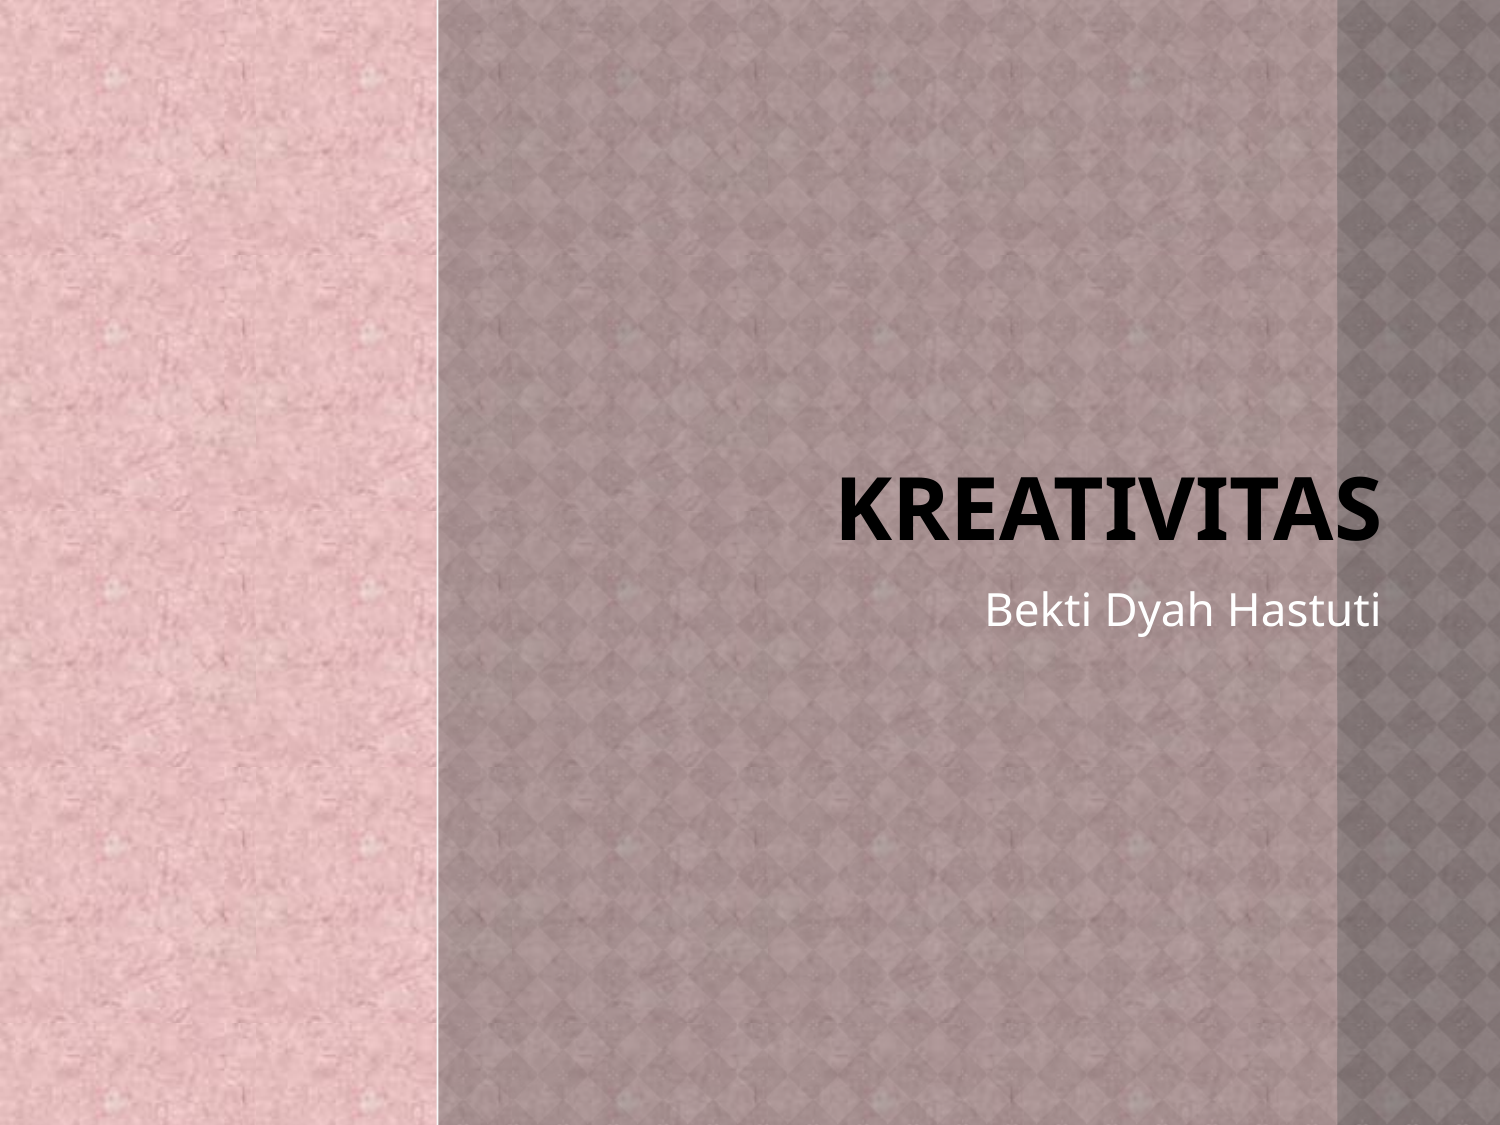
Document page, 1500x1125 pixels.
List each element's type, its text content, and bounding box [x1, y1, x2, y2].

picture [439, 0, 1500, 1125]
title KREATIVITAS [552, 87, 1390, 558]
subtitle Bekti Dyah Hastuti [550, 580, 1390, 762]
picture [0, 0, 436, 1125]
